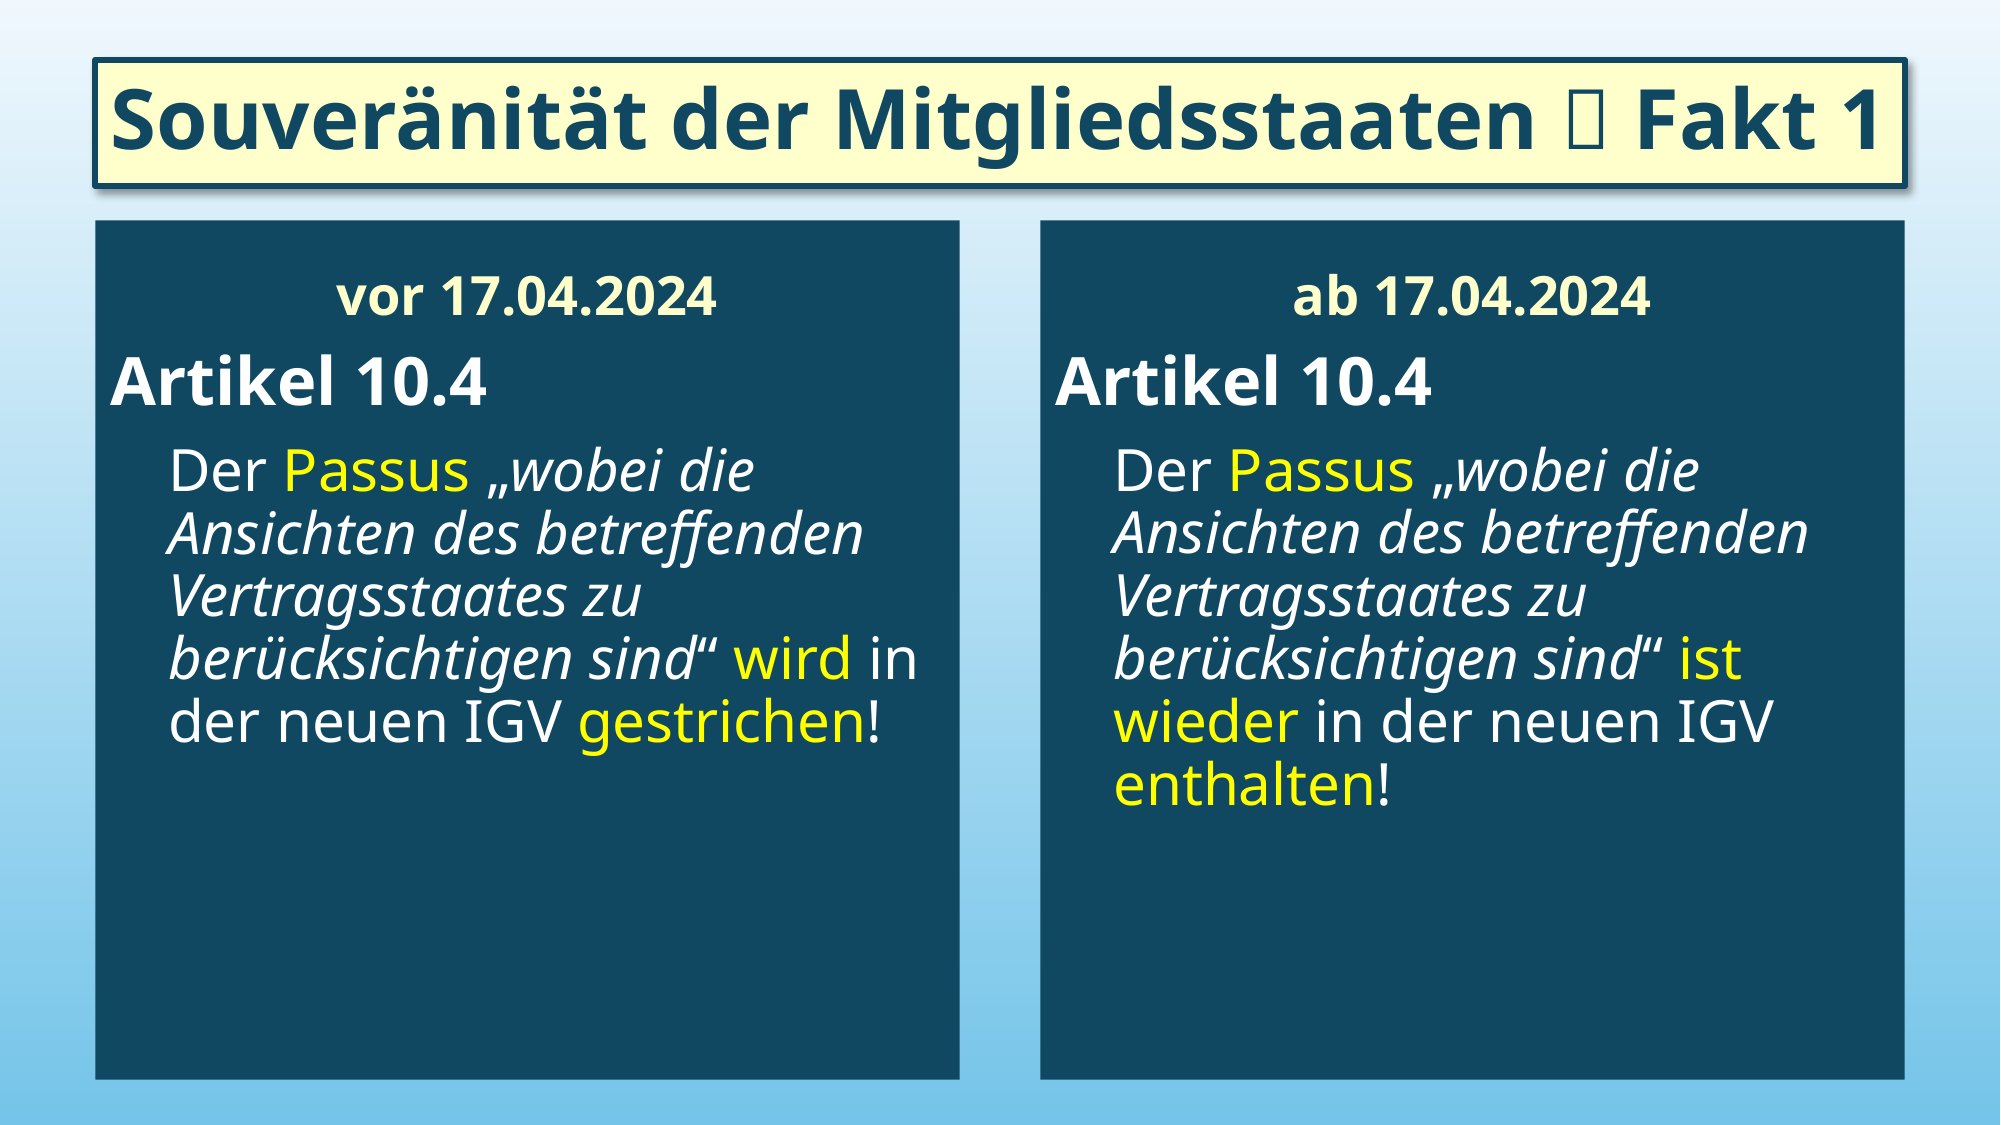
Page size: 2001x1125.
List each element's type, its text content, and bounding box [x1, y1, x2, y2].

title Souveränität der Mitgliedsstaaten  Fakt 1 [95, 59, 1905, 186]
list vor 17.04.2024 Artikel 10.4 Der Passus „wobei die Ansichten des betreffenden Vertragsstaates zu berücksichtigen sind“ wird in der neuen IGV gestrichen! [95, 220, 960, 1080]
text_box ab 17.04.2024 Artikel 10.4 Der Passus „wobei die Ansichten des betreffenden Vertragsstaates zu berücksichtigen sind“ ist wieder in der neuen IGV enthalten! [1040, 220, 1905, 1080]
